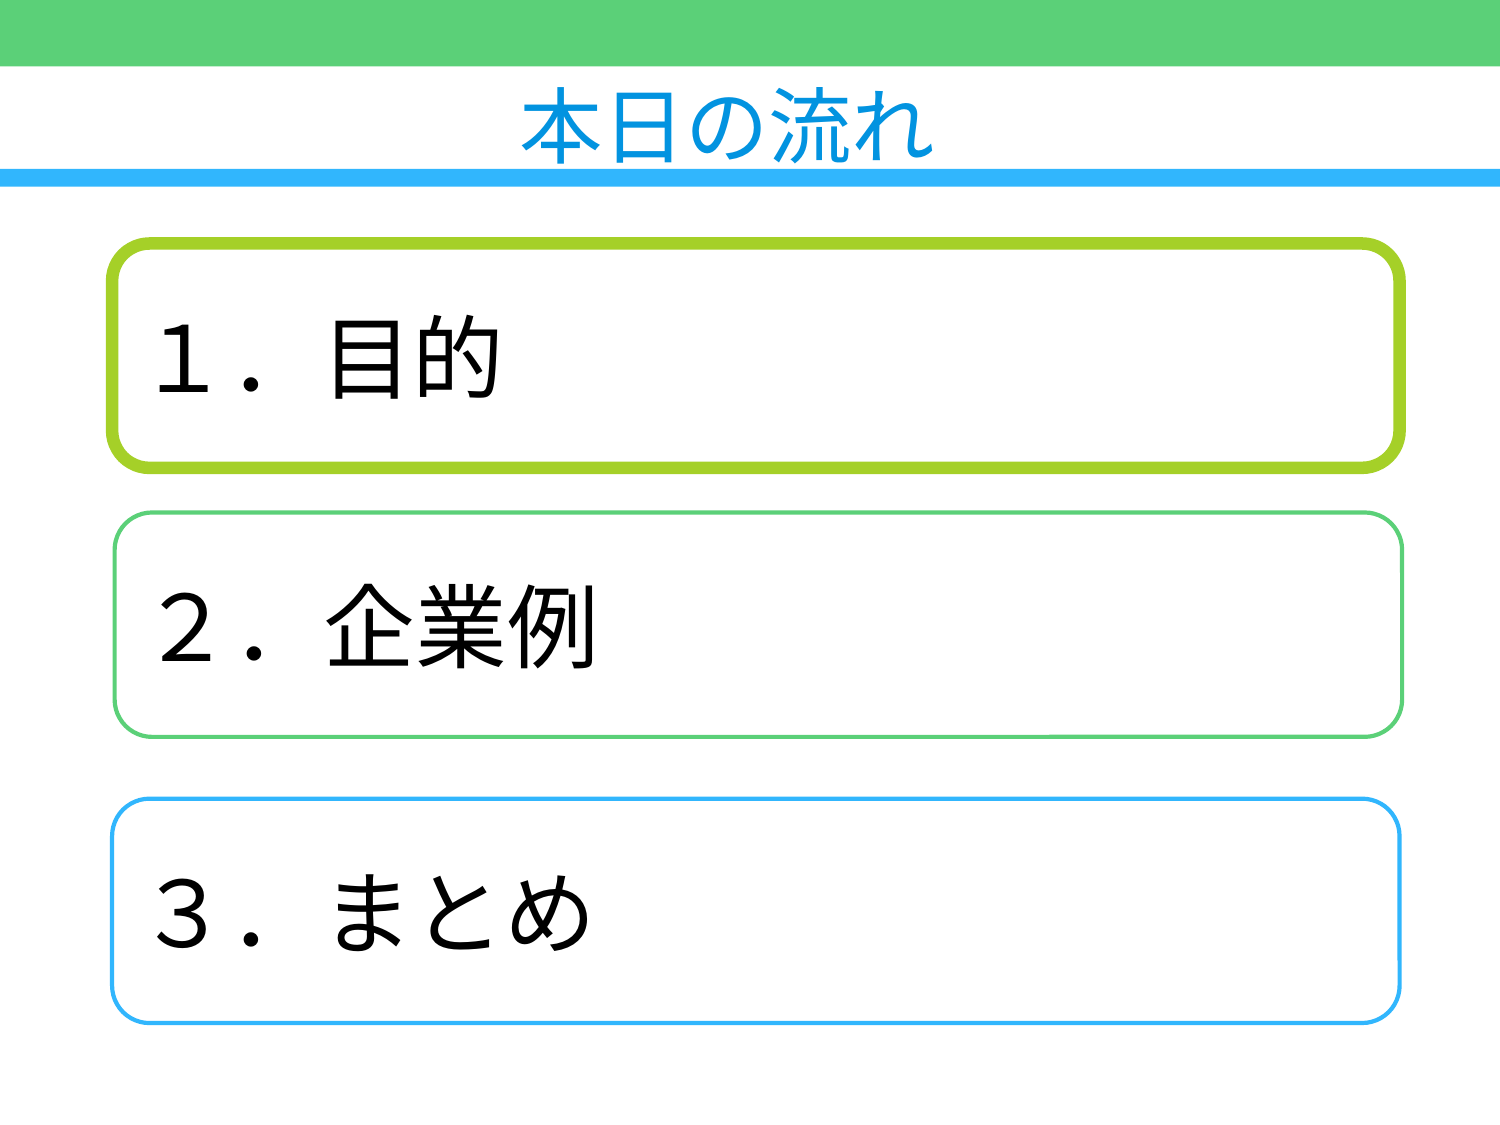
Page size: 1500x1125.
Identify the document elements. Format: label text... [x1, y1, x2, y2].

title 本日の流れ [64, 70, 1390, 167]
text_box [0, 0, 1500, 68]
text_box ２．企業例 [112, 510, 1405, 739]
text_box ３．まとめ [109, 796, 1402, 1026]
text_box １．目的 [109, 241, 1402, 470]
text_box [0, 167, 1500, 189]
